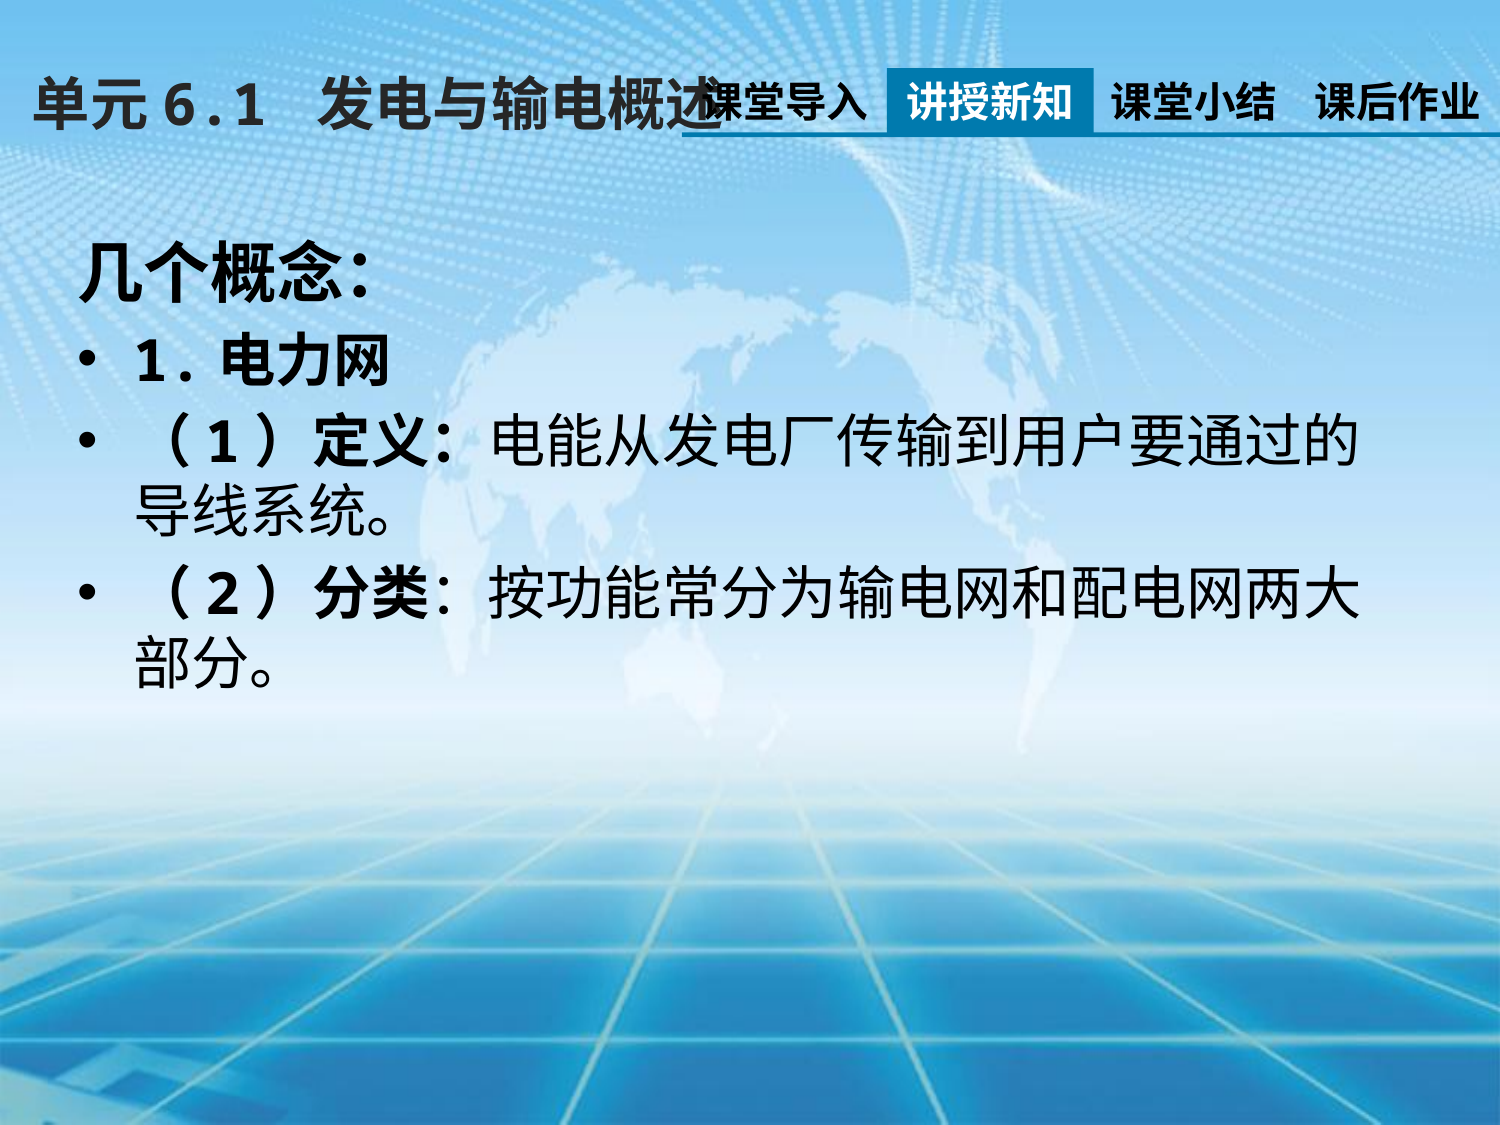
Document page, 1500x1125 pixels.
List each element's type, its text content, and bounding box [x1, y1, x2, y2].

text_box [16, 59, 1500, 145]
text_box 几个概念： 1.电力网 （1）定义：电能从发电厂传输到用户要通过的导线系统。 （2）分类：按功能常分为输电网和配电网两大部分。 [62, 223, 1413, 967]
picture [0, 0, 1500, 1125]
